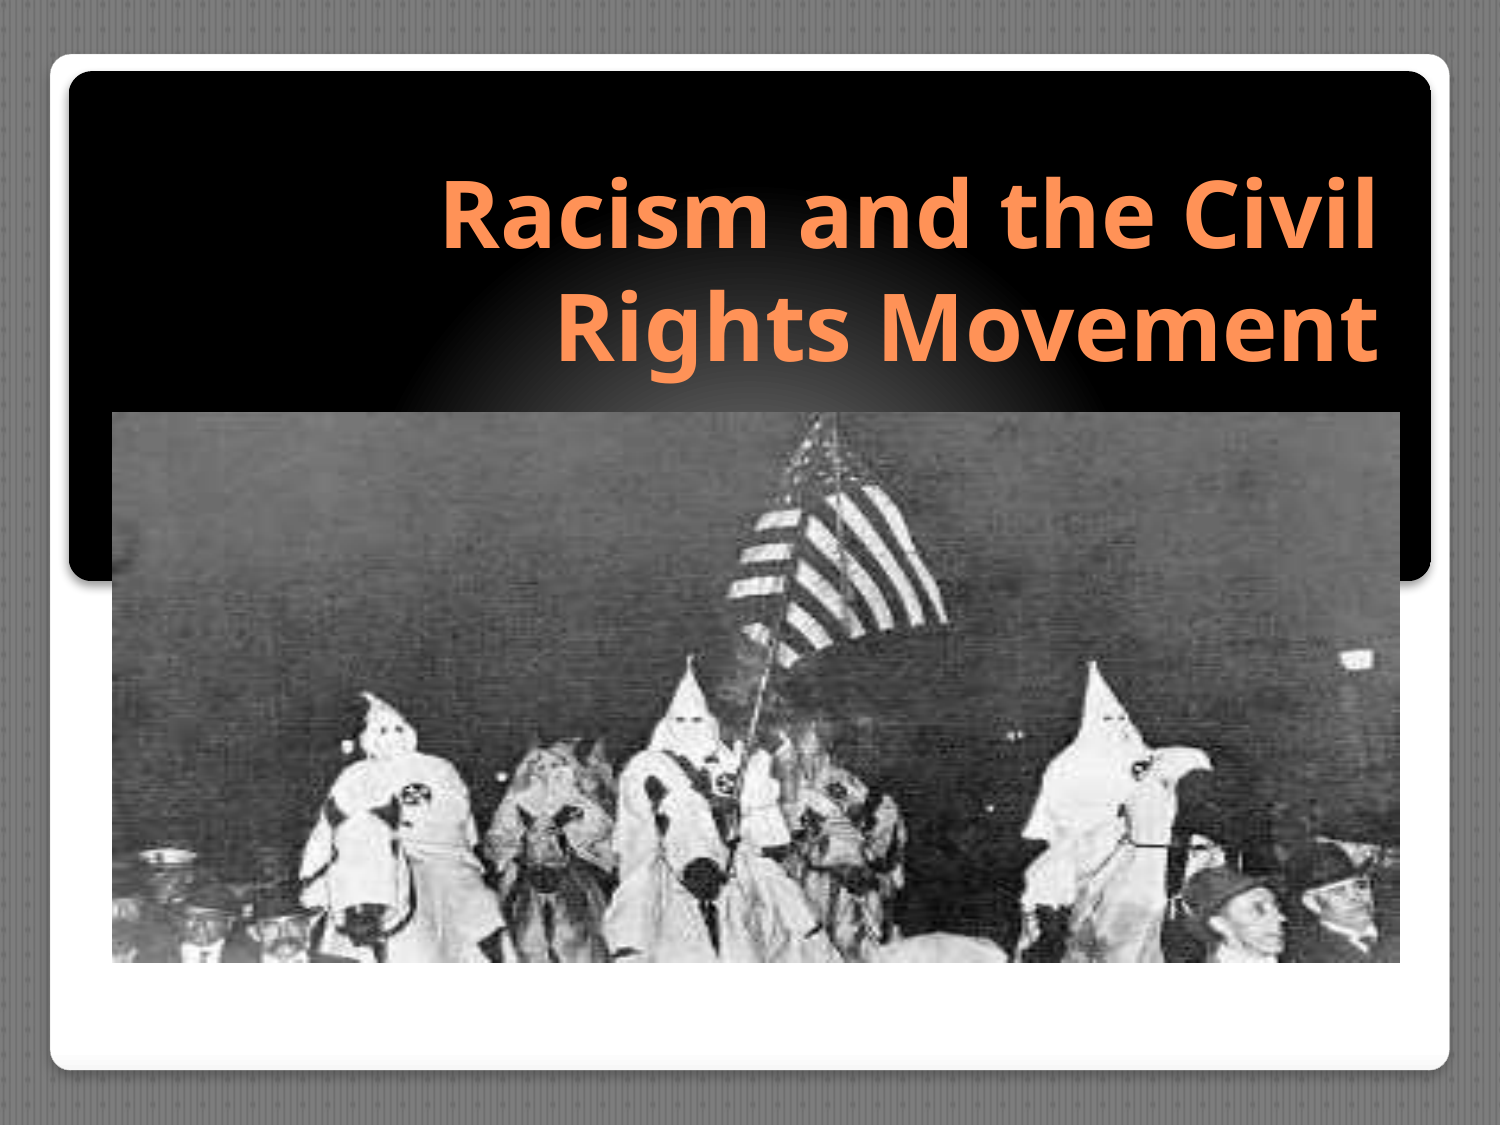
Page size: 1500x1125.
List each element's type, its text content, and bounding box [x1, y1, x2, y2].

picture [112, 412, 1401, 963]
title Racism and the Civil Rights Movement [112, 50, 1388, 388]
